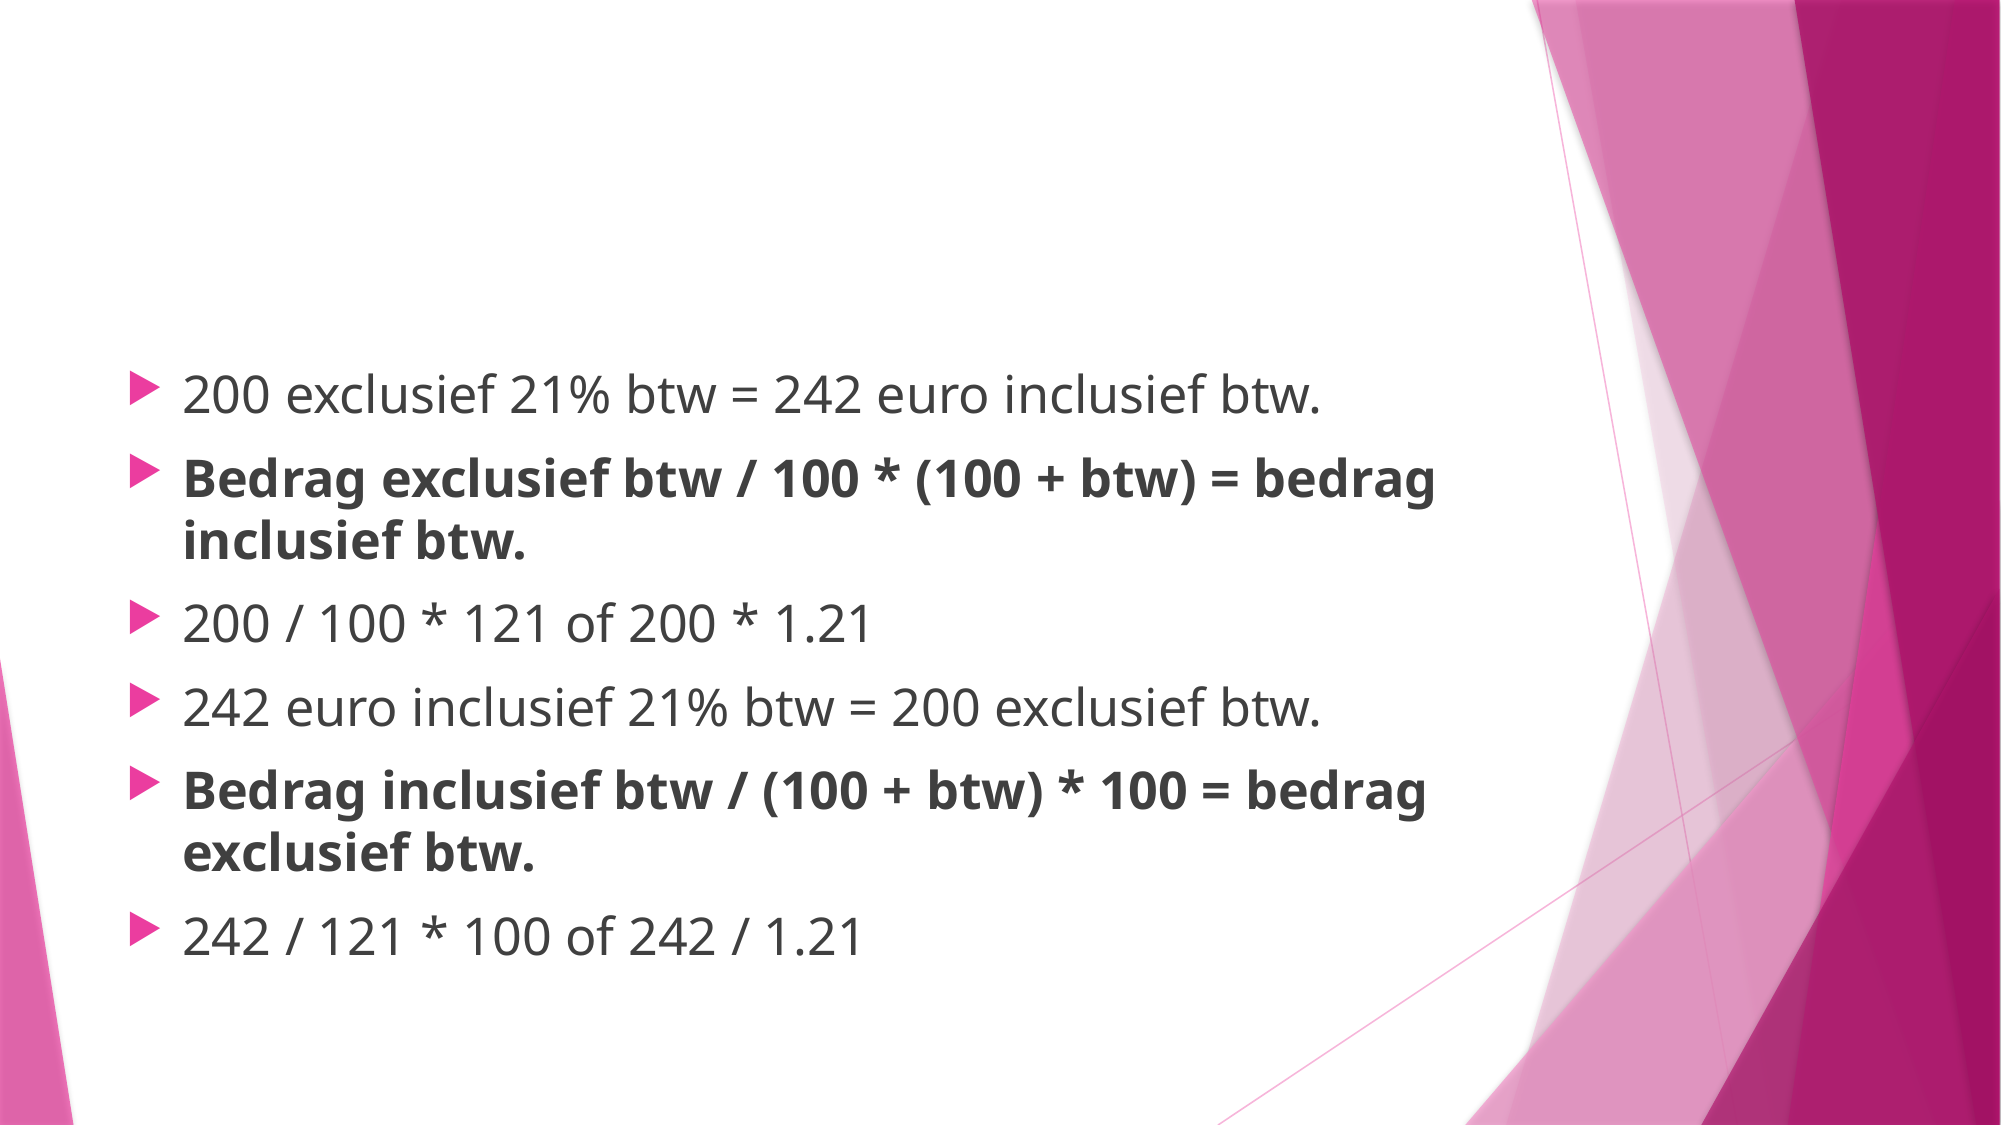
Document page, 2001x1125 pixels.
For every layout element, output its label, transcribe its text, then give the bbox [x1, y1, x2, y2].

list 200 exclusief 21% btw = 242 euro inclusief btw. Bedrag exclusief btw / 100 * (100 + btw) = bedrag inclusief btw. 200 / 100 * 121 of 200 * 1.21 242 euro inclusief 21% btw = 200 exclusief btw. Bedrag inclusief btw / (100 + btw) * 100 = bedrag exclusief btw. 242 / 121 * 100 of 242 / 1.21 [111, 354, 1522, 992]
